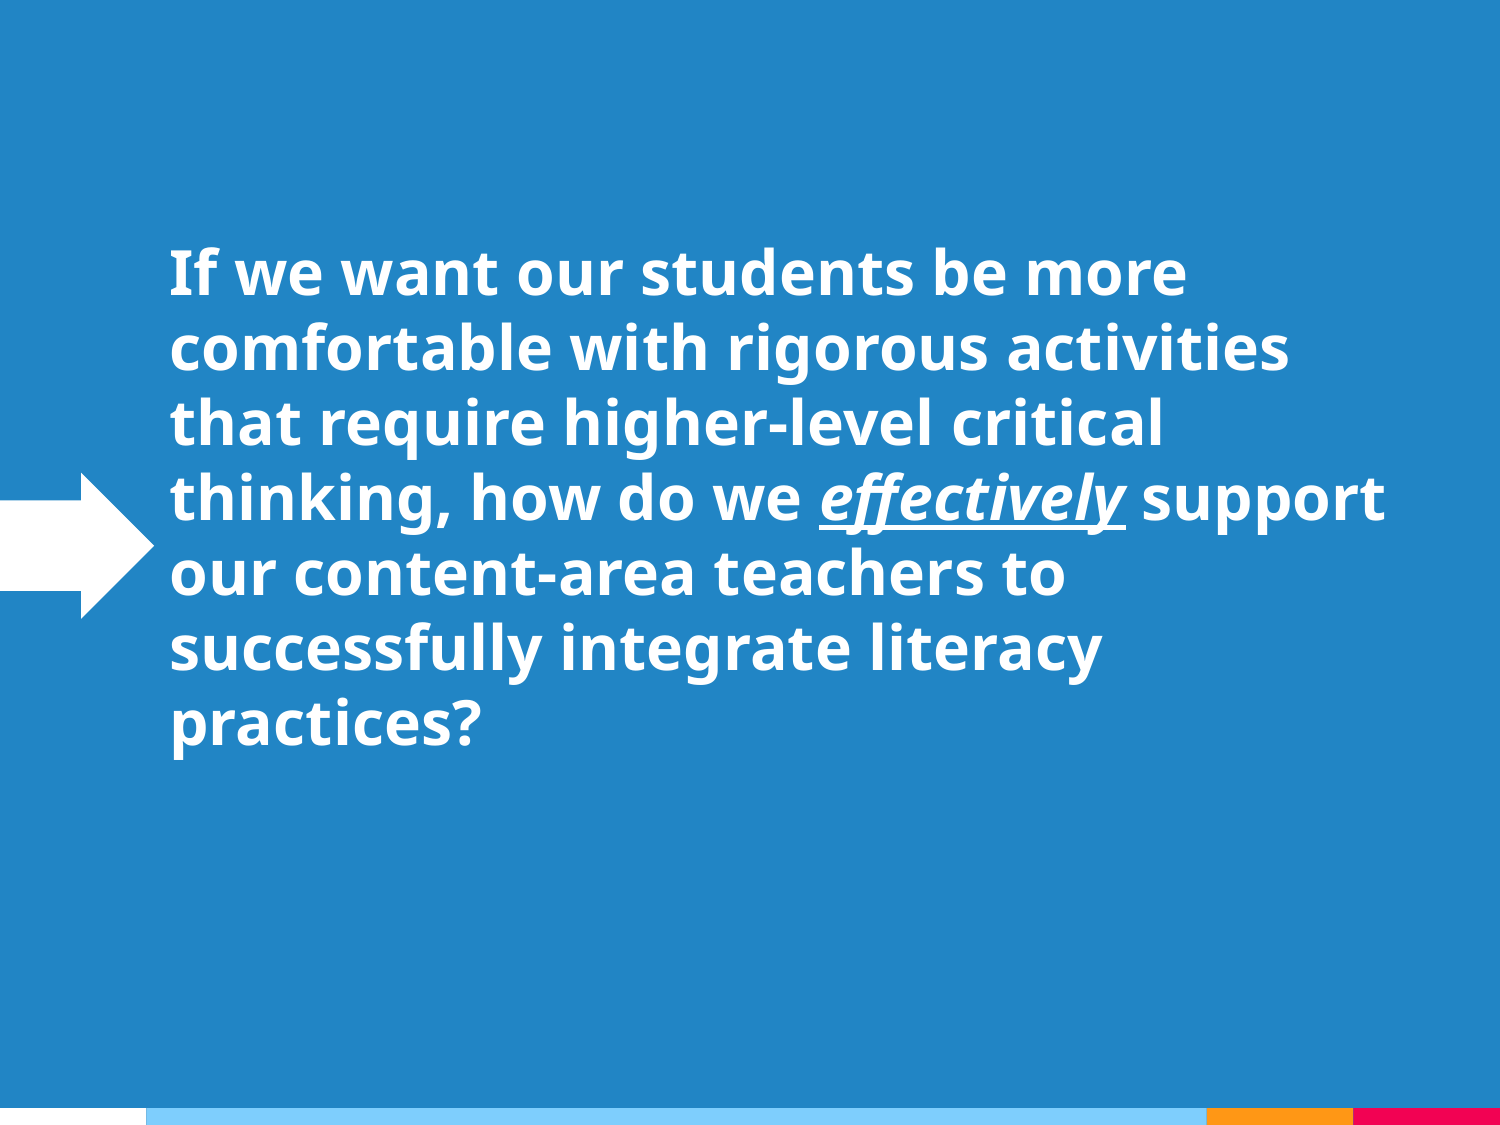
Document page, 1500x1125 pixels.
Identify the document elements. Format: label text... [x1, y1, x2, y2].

text_box [0, 472, 155, 619]
title If we want our students be more comfortable with rigorous activities that require higher-level critical thinking, how do we effectively support our content-area teachers to successfully integrate literacy practices? [154, 282, 1416, 773]
